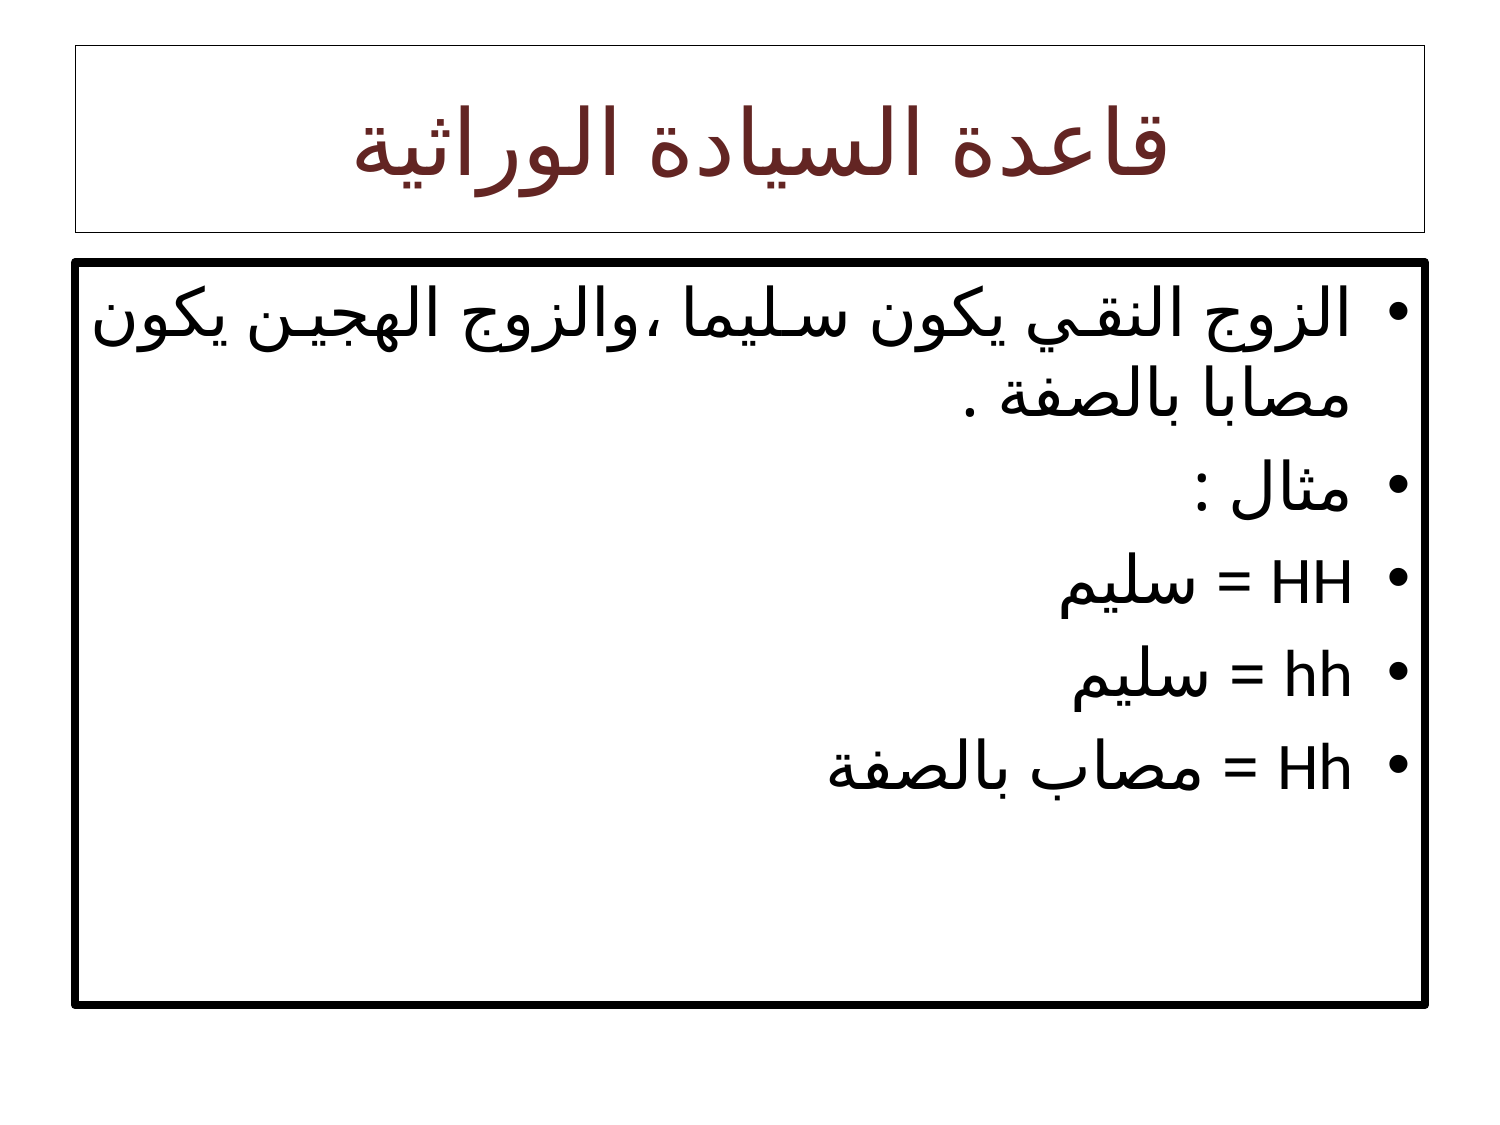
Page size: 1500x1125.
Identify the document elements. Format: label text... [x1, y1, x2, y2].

list الزوج النقي يكون سليما ،والزوج الهجين يكون مصابا بالصفة . مثال : HH = سليم hh = سليم Hh = مصاب بالصفة [75, 262, 1425, 1005]
title قاعدة السيادة الوراثية [75, 45, 1425, 233]
